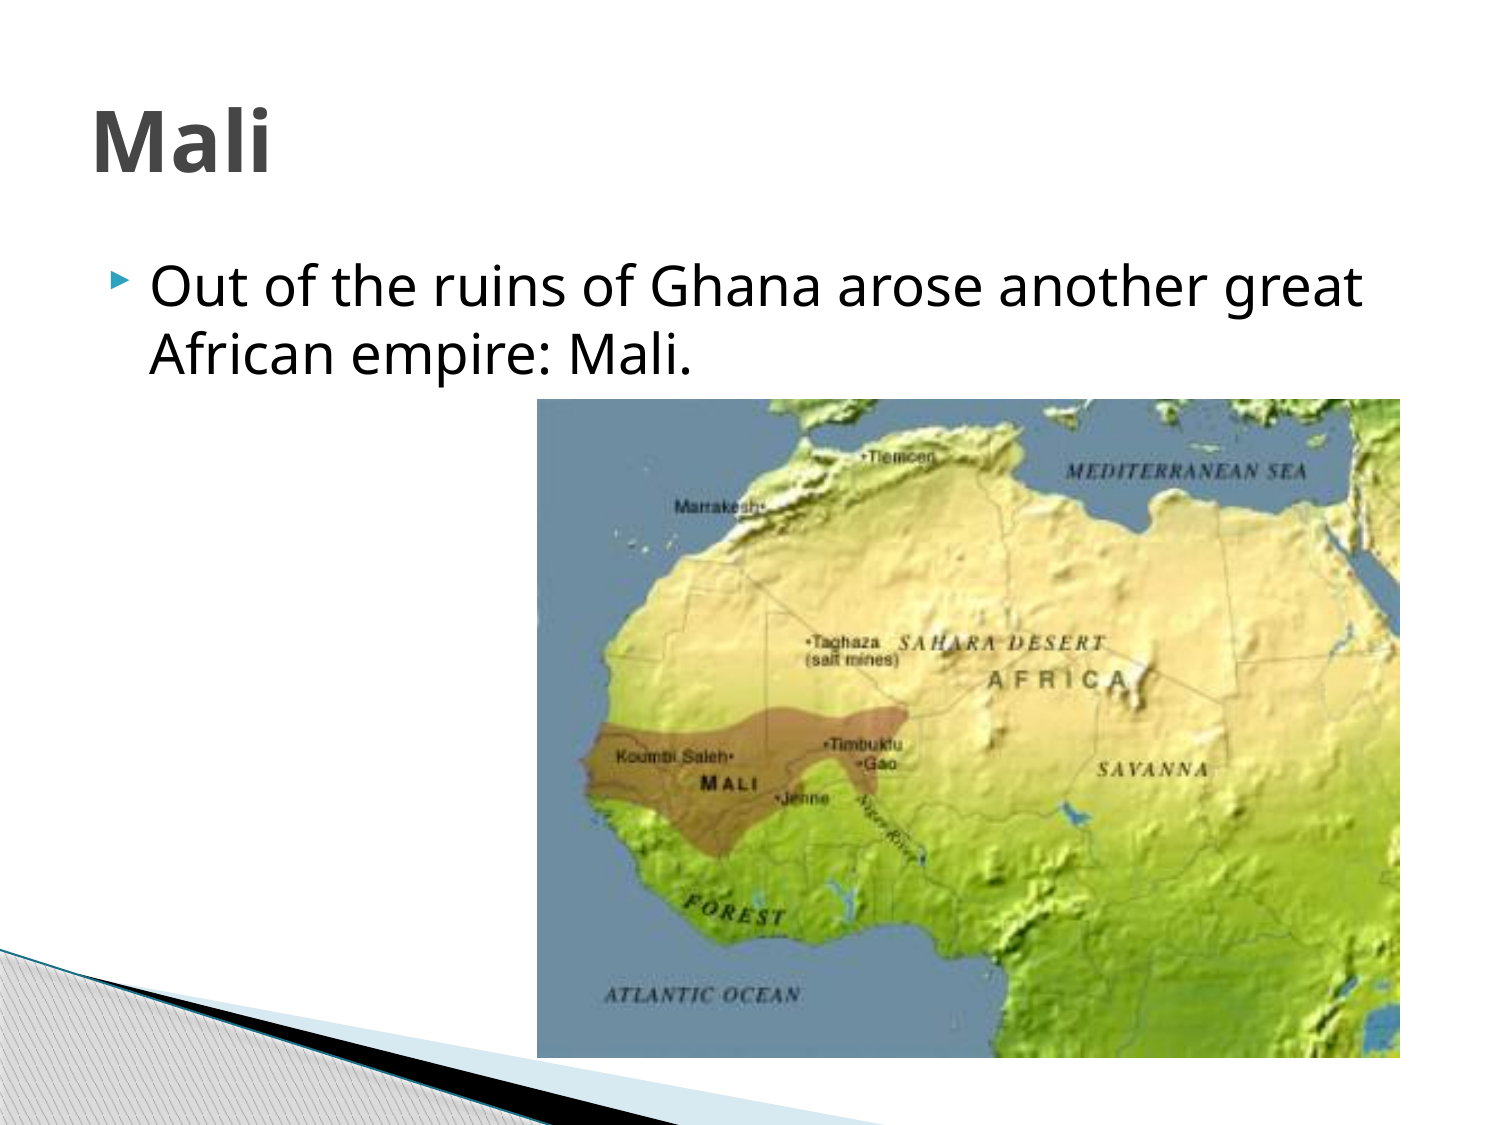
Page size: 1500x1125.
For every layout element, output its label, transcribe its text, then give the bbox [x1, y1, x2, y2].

picture [537, 399, 1401, 1059]
list Out of the ruins of Ghana arose another great African empire: Mali. [75, 243, 1425, 986]
title Mali [75, 45, 1425, 233]
